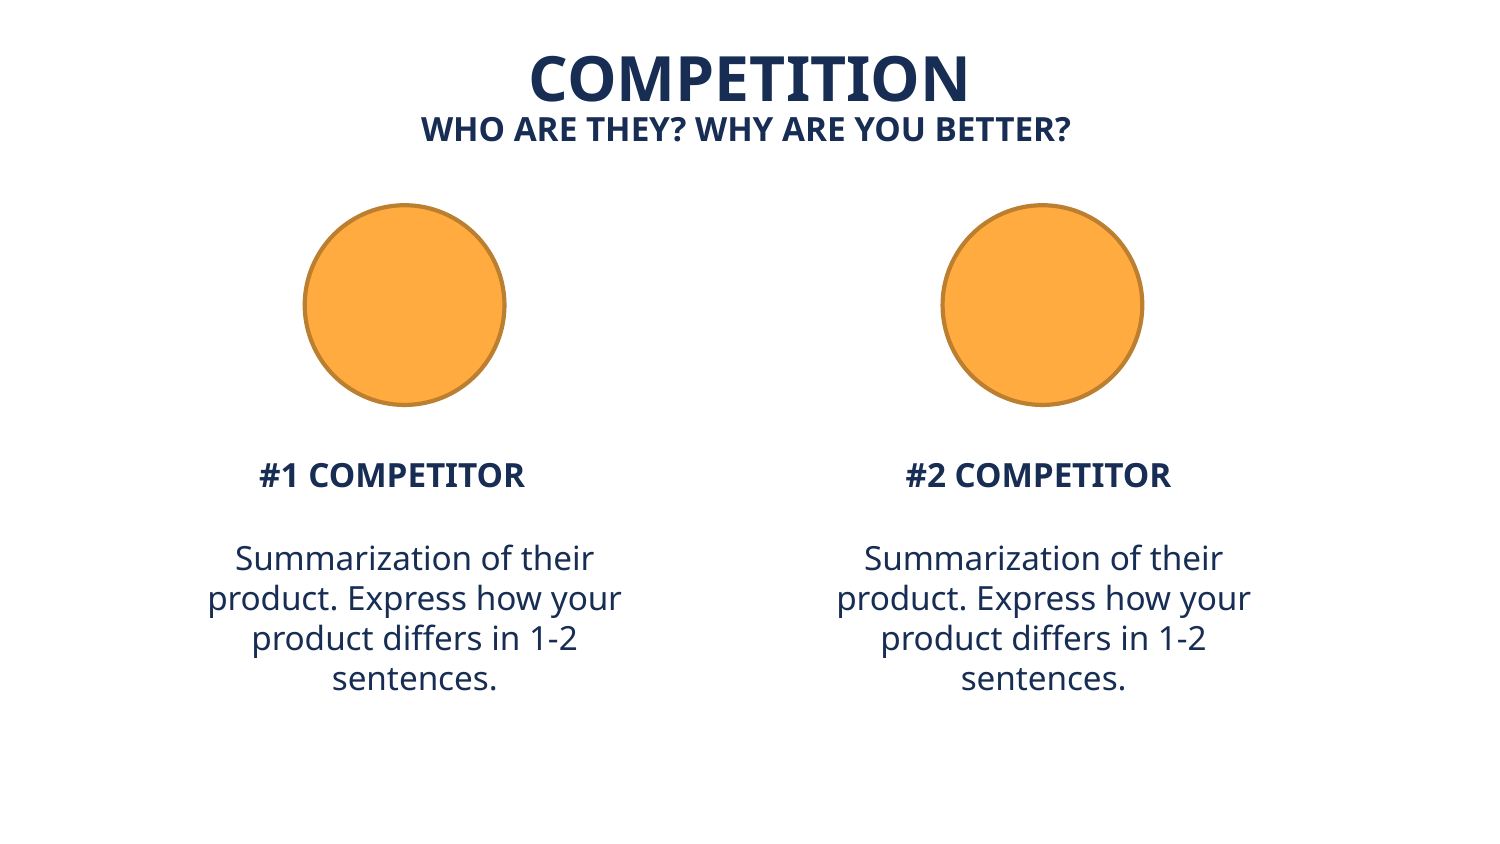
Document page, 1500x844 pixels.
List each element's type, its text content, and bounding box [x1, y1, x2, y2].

text_box Summarization of their product. Express how your product differs in 1-2 sentences. [158, 522, 668, 707]
text_box Summarization of their product. Express how your product differs in 1-2 sentences. [787, 522, 1297, 768]
text_box WHO ARE THEY? WHY ARE YOU BETTER? [375, 92, 1115, 160]
text_box [302, 203, 507, 408]
text_box #2 COMPETITOR [668, 438, 1407, 506]
text_box [940, 203, 1145, 408]
text_box #1 COMPETITOR [21, 438, 668, 489]
title COMPETITION [488, 24, 1012, 92]
